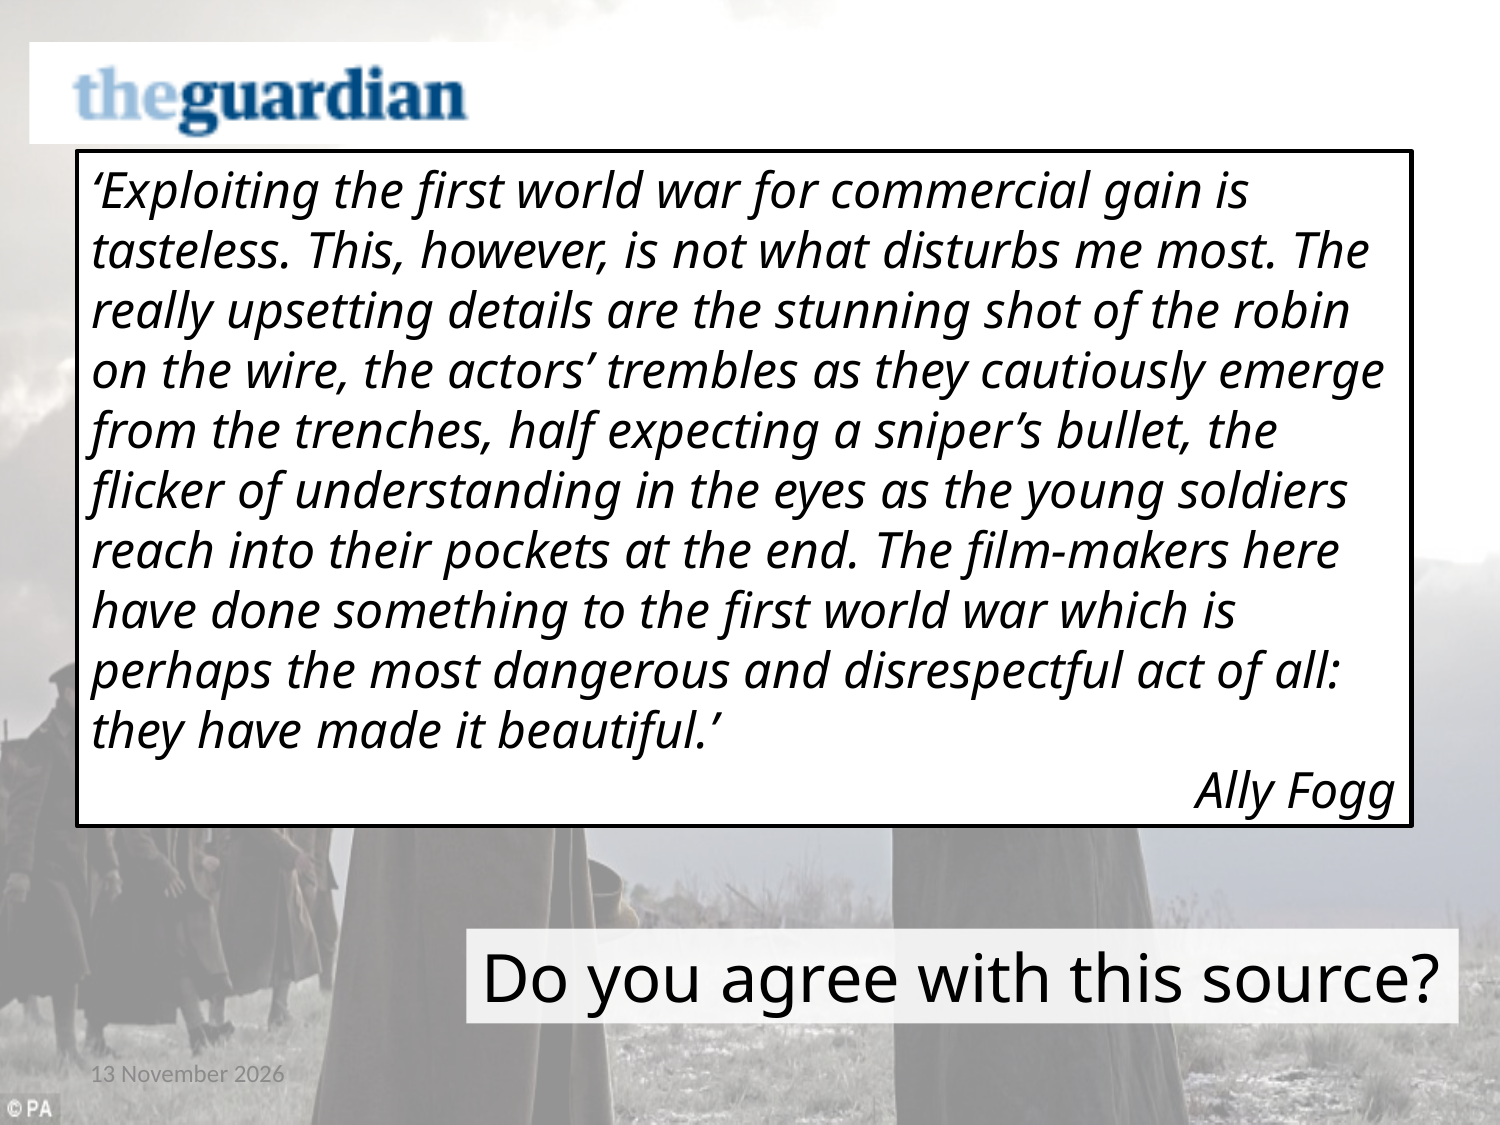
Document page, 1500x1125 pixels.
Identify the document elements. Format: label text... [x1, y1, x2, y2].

text_box Do you agree with this source? [466, 928, 1459, 1024]
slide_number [75, 1042, 425, 1103]
picture [29, 42, 514, 145]
text_box ‘Exploiting the first world war for commercial gain is tasteless. This, however, is not what disturbs me most. The really upsetting details are the stunning shot of the robin on the wire, the actors’ trembles as they cautiously emerge from the trenches, half expecting a sniper’s bullet, the flicker of understanding in the eyes as the young soldiers reach into their pockets at the end. The film-makers here have done something to the first world war which is perhaps the most dangerous and disrespectful act of all: they have made it beautiful.’ Ally Fogg [75, 149, 1414, 828]
